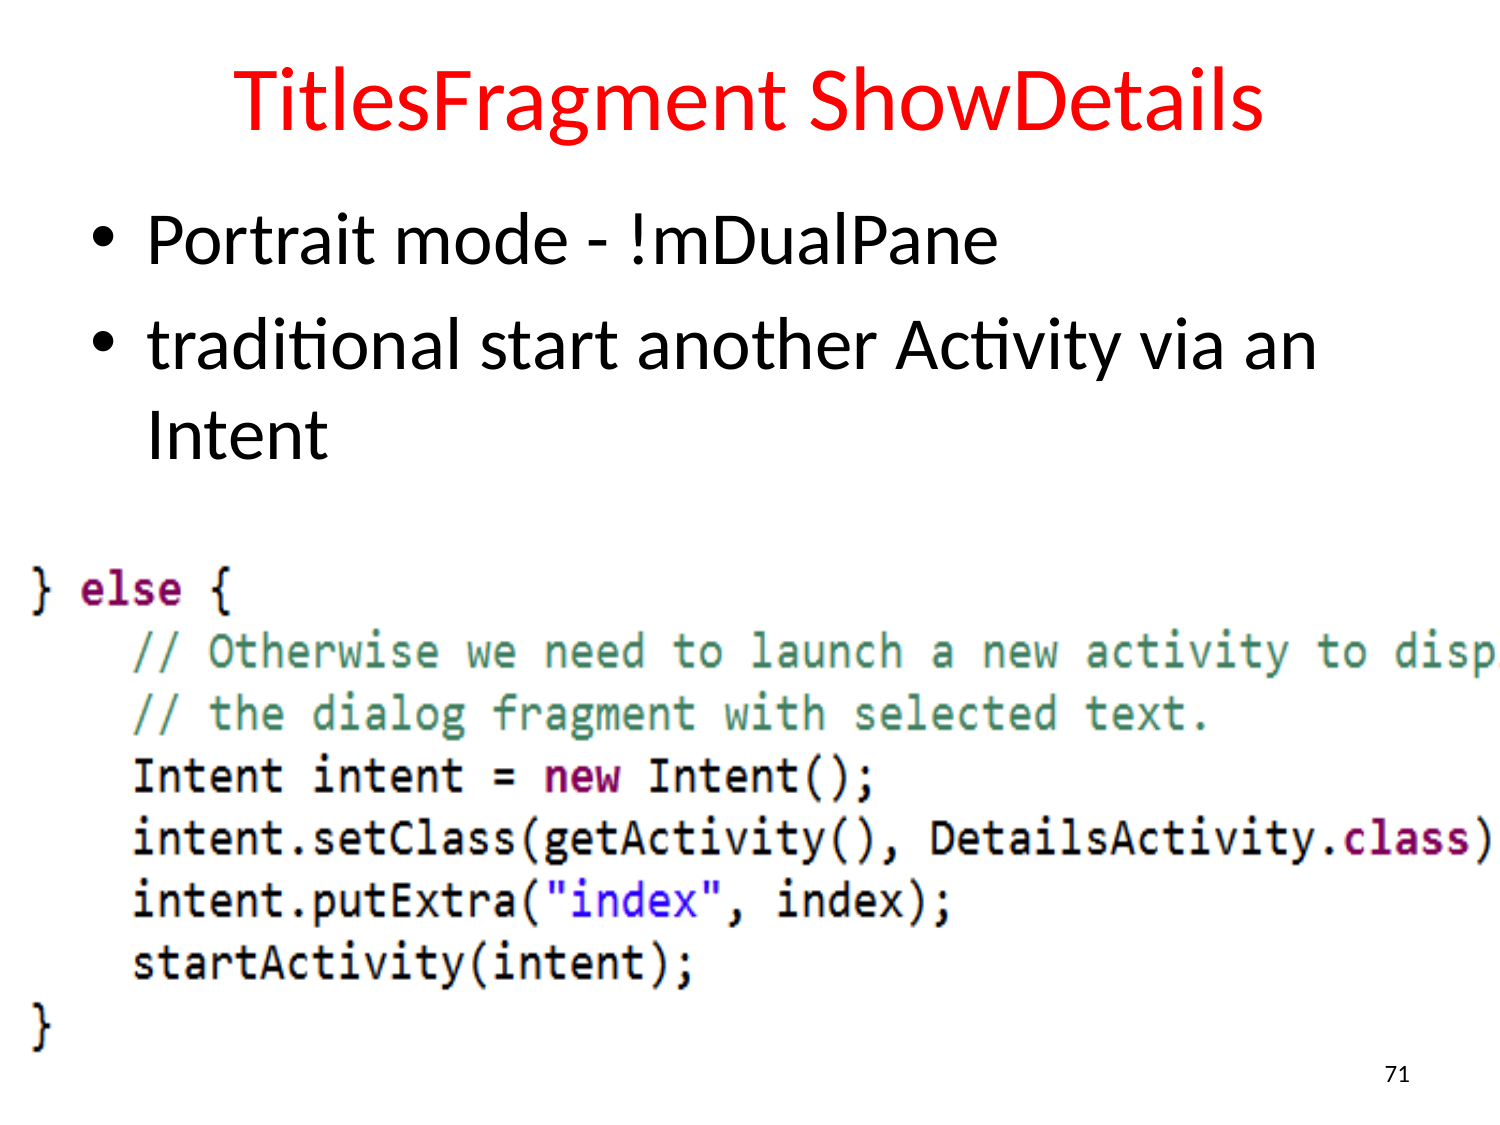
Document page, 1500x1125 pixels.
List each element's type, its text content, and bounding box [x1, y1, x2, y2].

picture [5, 549, 1500, 1063]
list Portrait mode - !mDualPane traditional start another Activity via an Intent [75, 182, 1425, 548]
title TitlesFragment ShowDetails [75, 0, 1425, 182]
slide_number 71 [1074, 1071, 1425, 1103]
